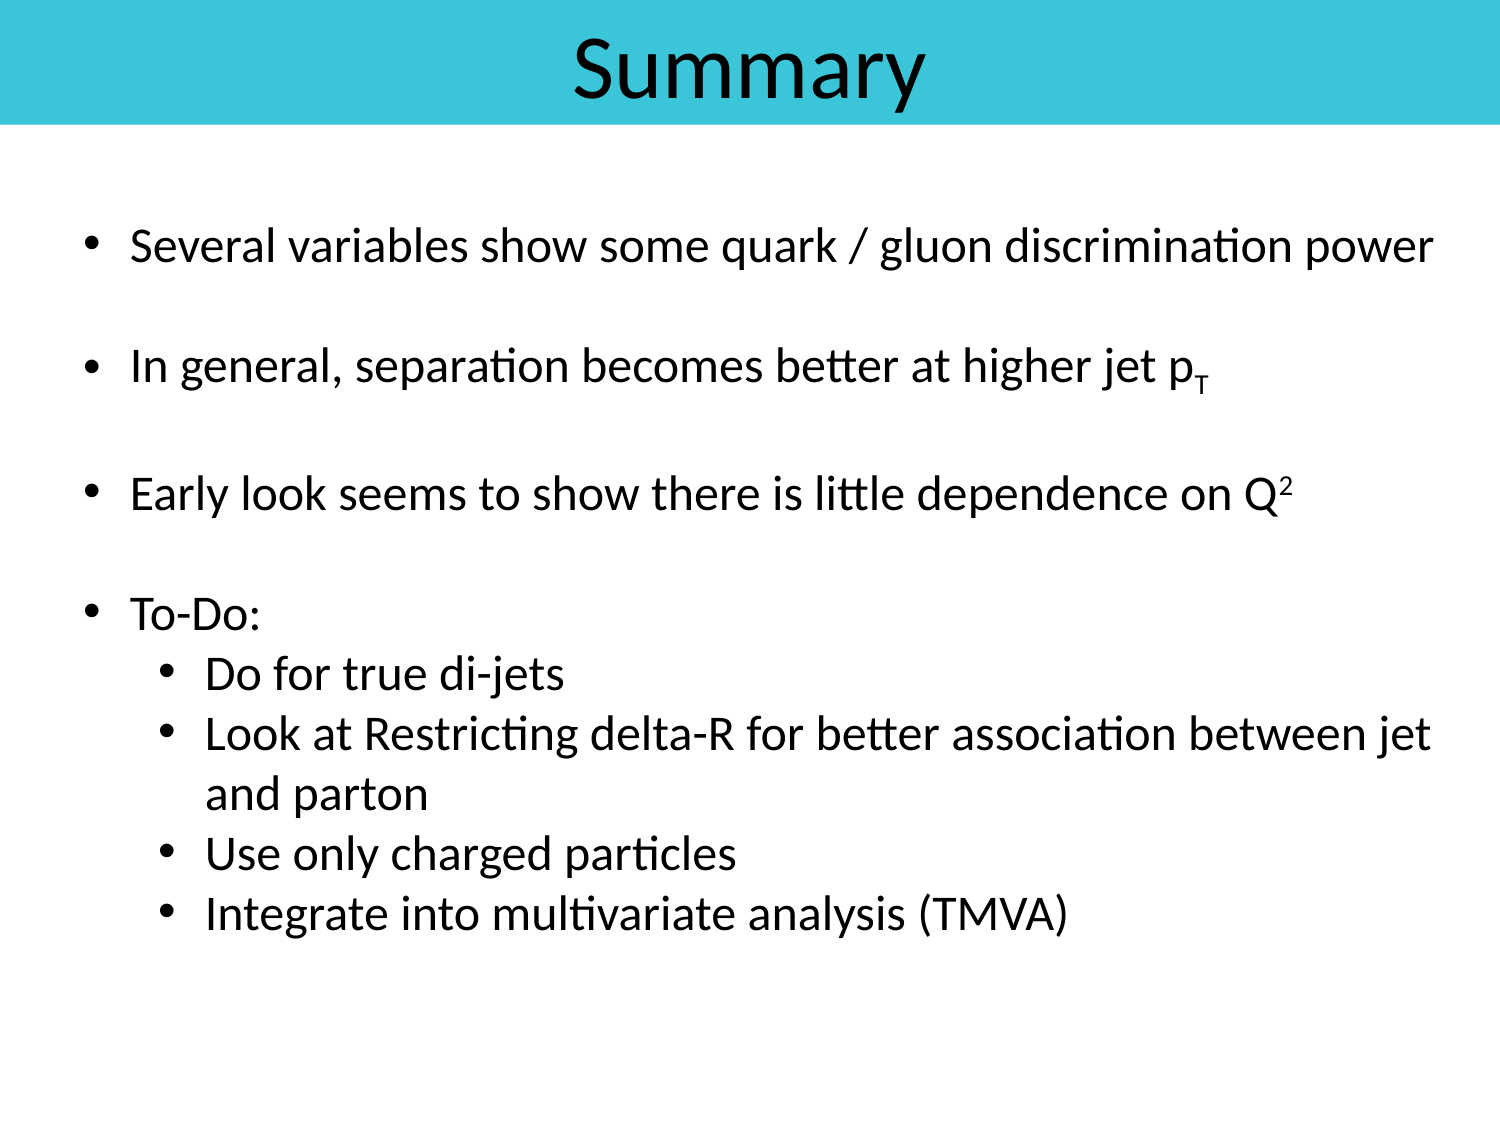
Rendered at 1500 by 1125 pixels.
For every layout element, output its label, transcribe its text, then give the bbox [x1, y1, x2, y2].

text_box Several variables show some quark / gluon discrimination power In general, separation becomes better at higher jet pT Early look seems to show there is little dependence on Q2 To-Do: Do for true di-jets Look at Restricting delta-R for better association between jet and parton Use only charged particles Integrate into multivariate analysis (TMVA) [68, 204, 1500, 948]
text_box Summary [0, 0, 1500, 125]
